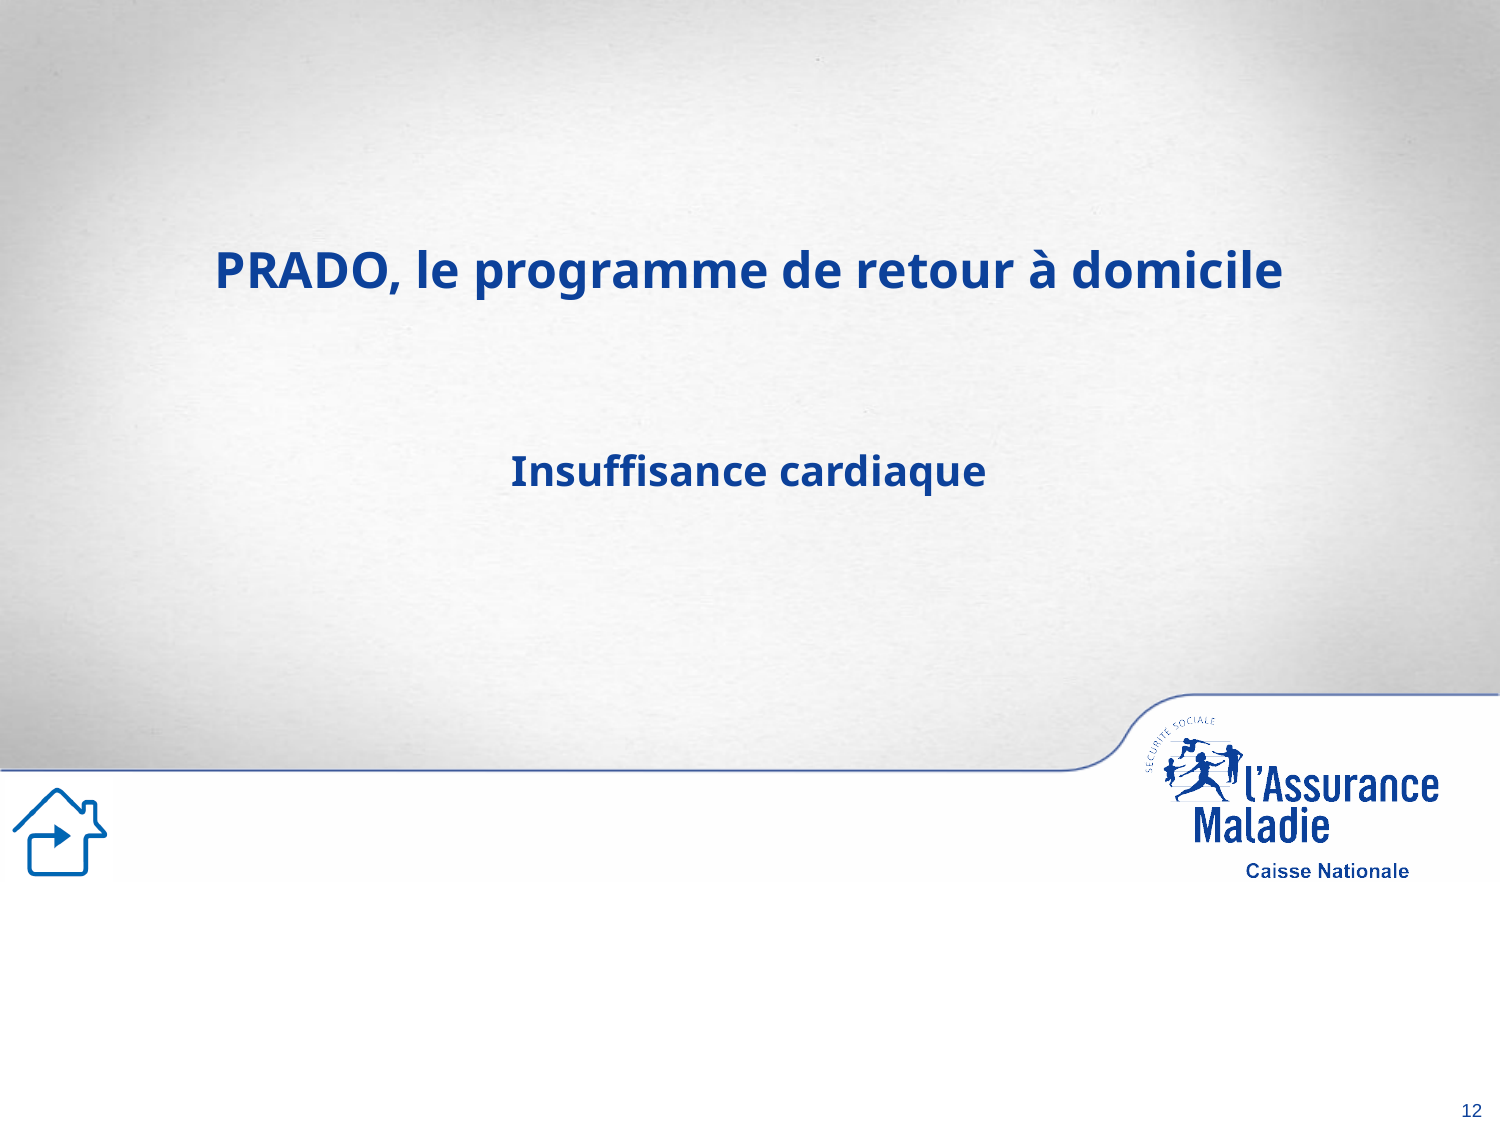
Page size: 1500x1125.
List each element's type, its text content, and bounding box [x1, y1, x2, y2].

text_box 12 [1446, 1091, 1500, 1125]
picture [0, 0, 1500, 882]
text_box PRADO, le programme de retour à domicile Insuffisance cardiaque [53, 231, 1446, 618]
